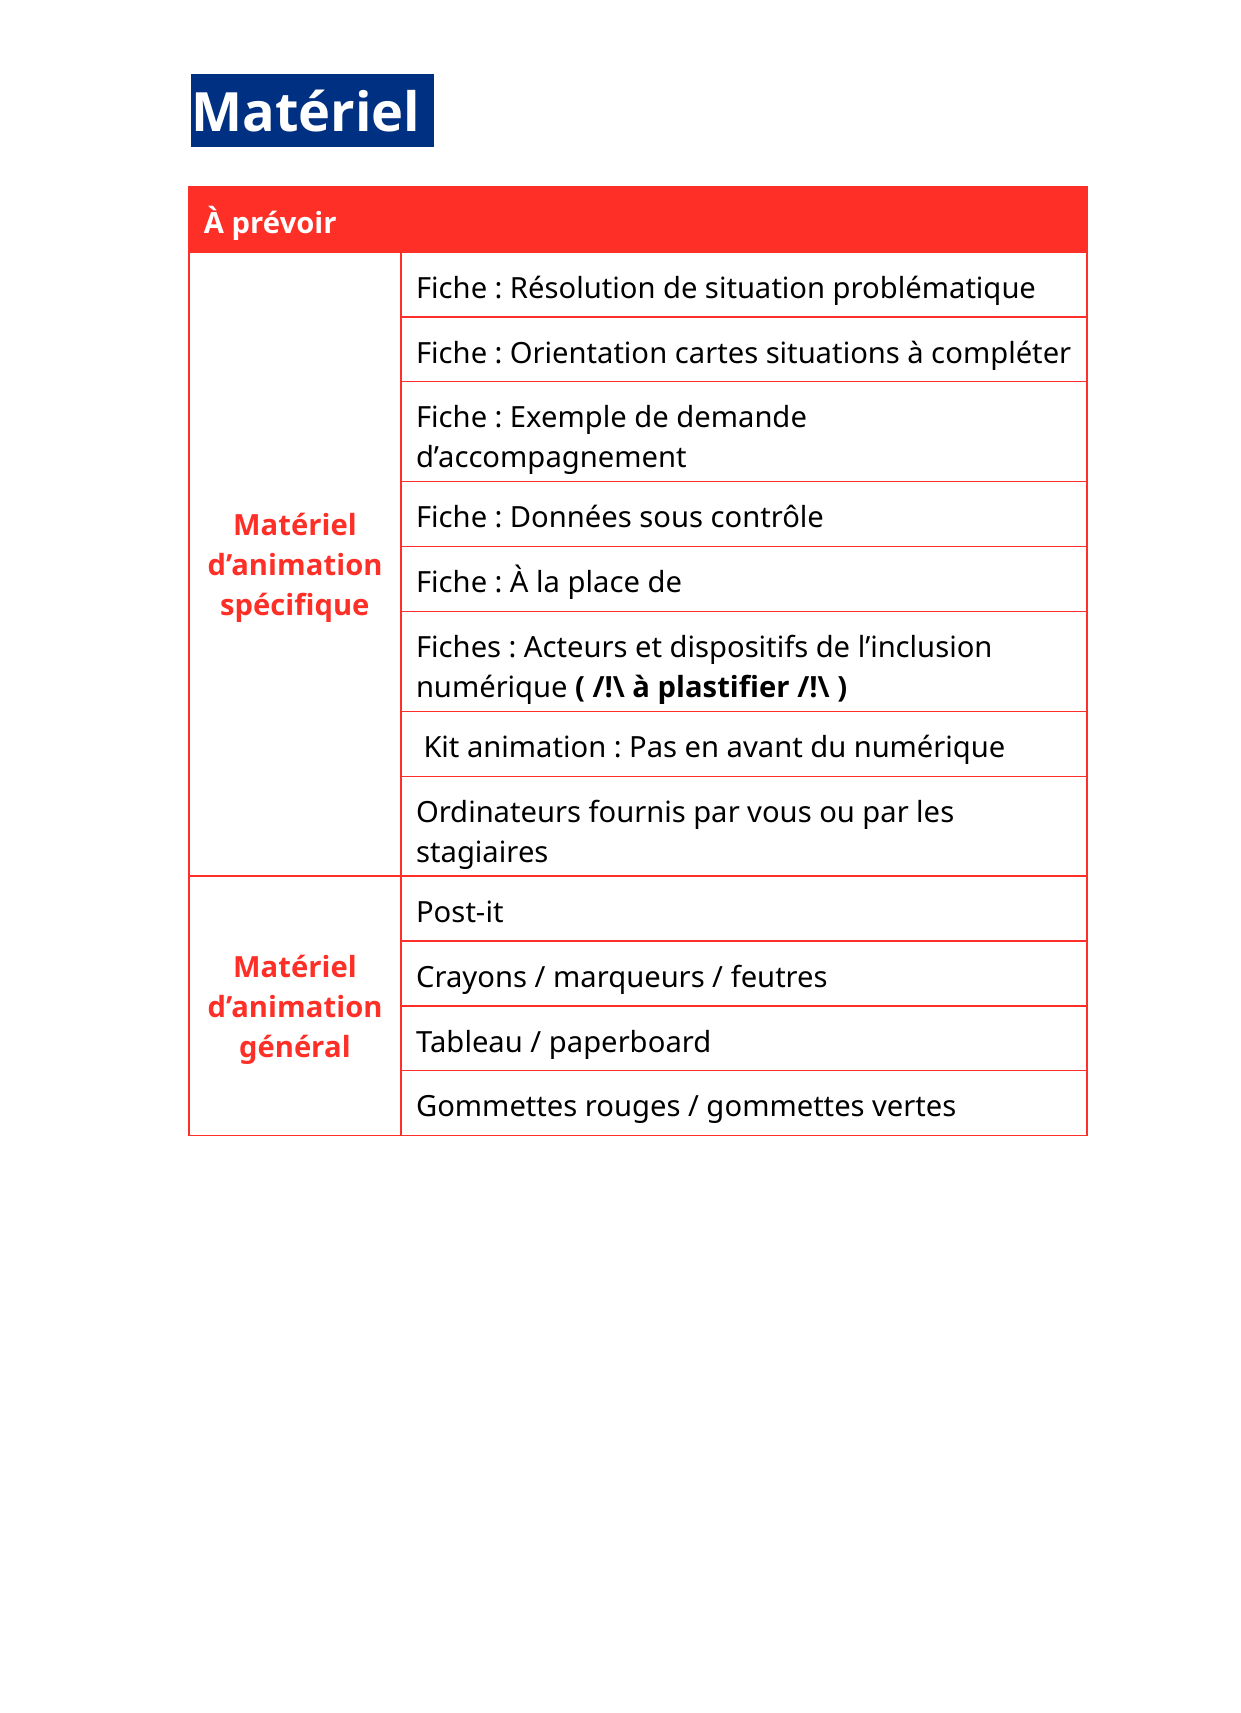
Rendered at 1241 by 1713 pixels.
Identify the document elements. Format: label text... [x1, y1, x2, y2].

table_cell Fiche : Données sous contrôle [402, 482, 1086, 546]
table_header À prévoir [190, 188, 1086, 251]
table_cell Crayons / marqueurs / feutres [402, 942, 1086, 1005]
table_cell Fiches : Acteurs et dispositifs de l’inclusion numérique ( /!\ à plastifier /!\ ) [402, 612, 1086, 711]
table_cell Fiche : Résolution de situation problématique [402, 253, 1086, 316]
table_cell Fiche : À la place de [402, 547, 1086, 611]
text_box Matériel [185, 71, 1241, 148]
table_cell Gommettes rouges / gommettes vertes [402, 1071, 1086, 1135]
table_cell Post-it [402, 877, 1086, 940]
table_cell Matériel d’animation spécifique [190, 253, 400, 875]
table_cell Fiche : Exemple de demande d’accompagnement [402, 382, 1086, 481]
table_cell Tableau / paperboard [402, 1007, 1086, 1070]
table_cell Fiche : Orientation cartes situations à compléter [402, 318, 1086, 381]
table_cell Kit animation : Pas en avant du numérique [402, 712, 1086, 776]
table_cell Ordinateurs fournis par vous ou par les stagiaires [402, 777, 1086, 875]
table_cell Matériel d’animation général [190, 877, 400, 1135]
